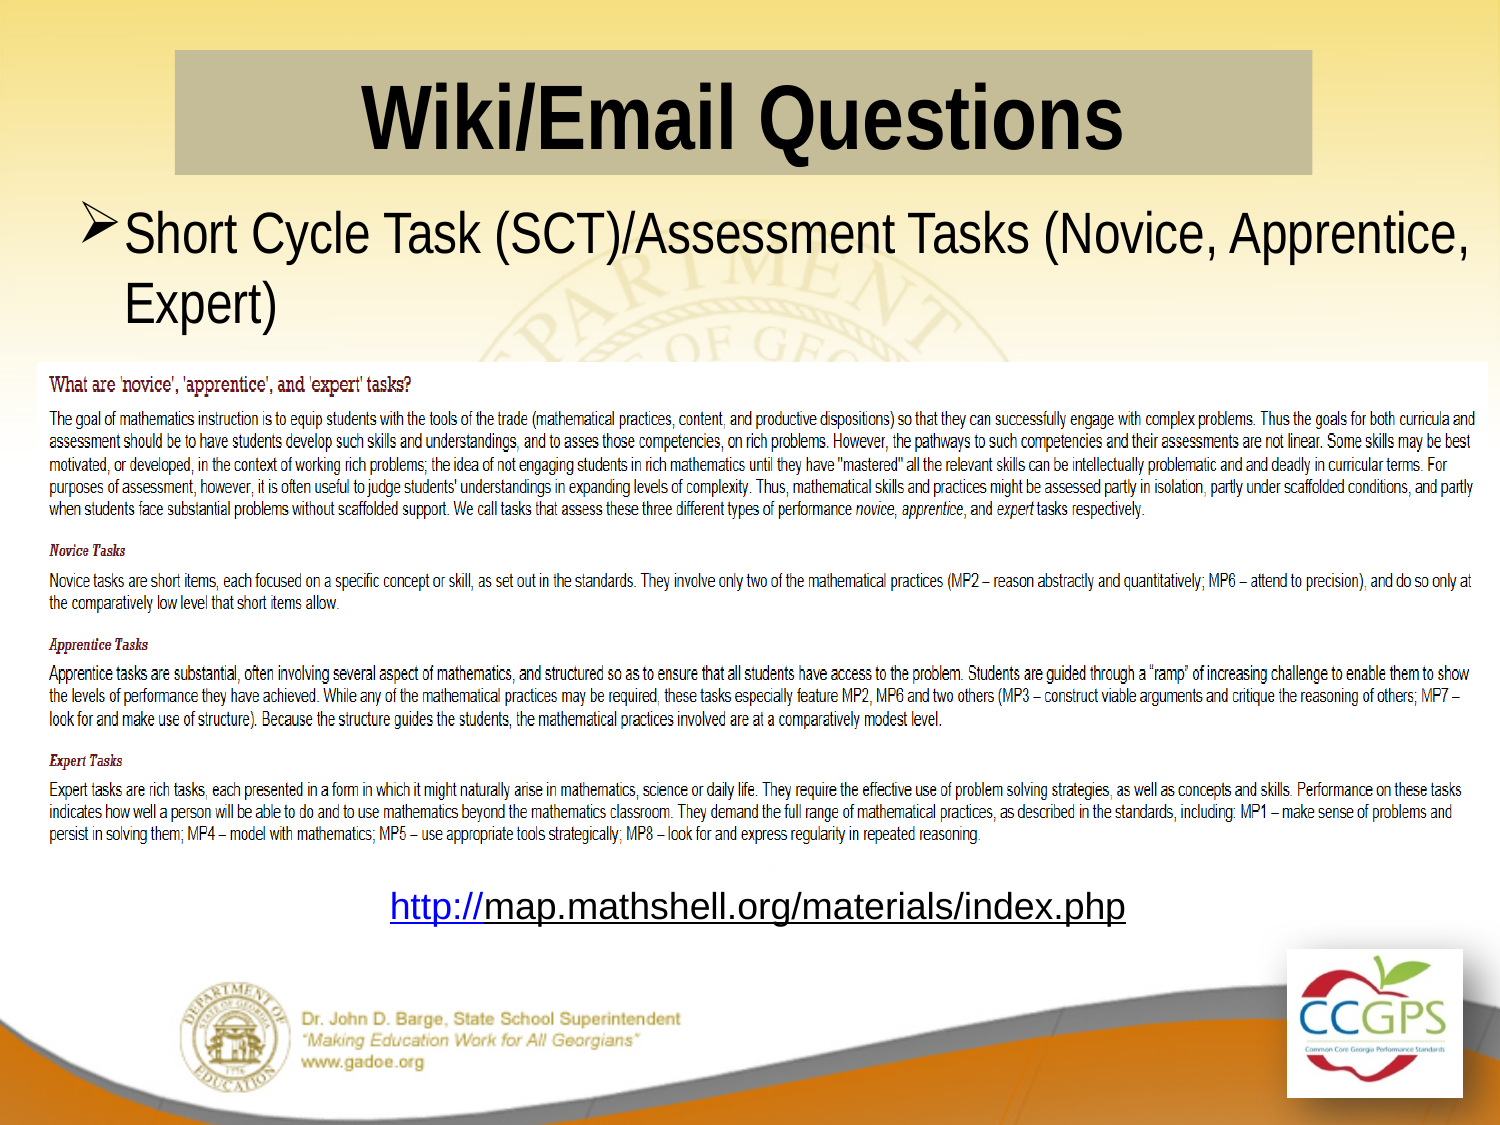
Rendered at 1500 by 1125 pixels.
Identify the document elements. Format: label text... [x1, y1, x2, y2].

picture [0, 0, 1500, 1125]
text_box Short Cycle Task (SCT)/Assessment Tasks (Novice, Apprentice, Expert) [62, 187, 1488, 343]
text_box http://map.mathshell.org/materials/index.php [375, 874, 1163, 935]
title Wiki/Email Questions [174, 49, 1313, 176]
